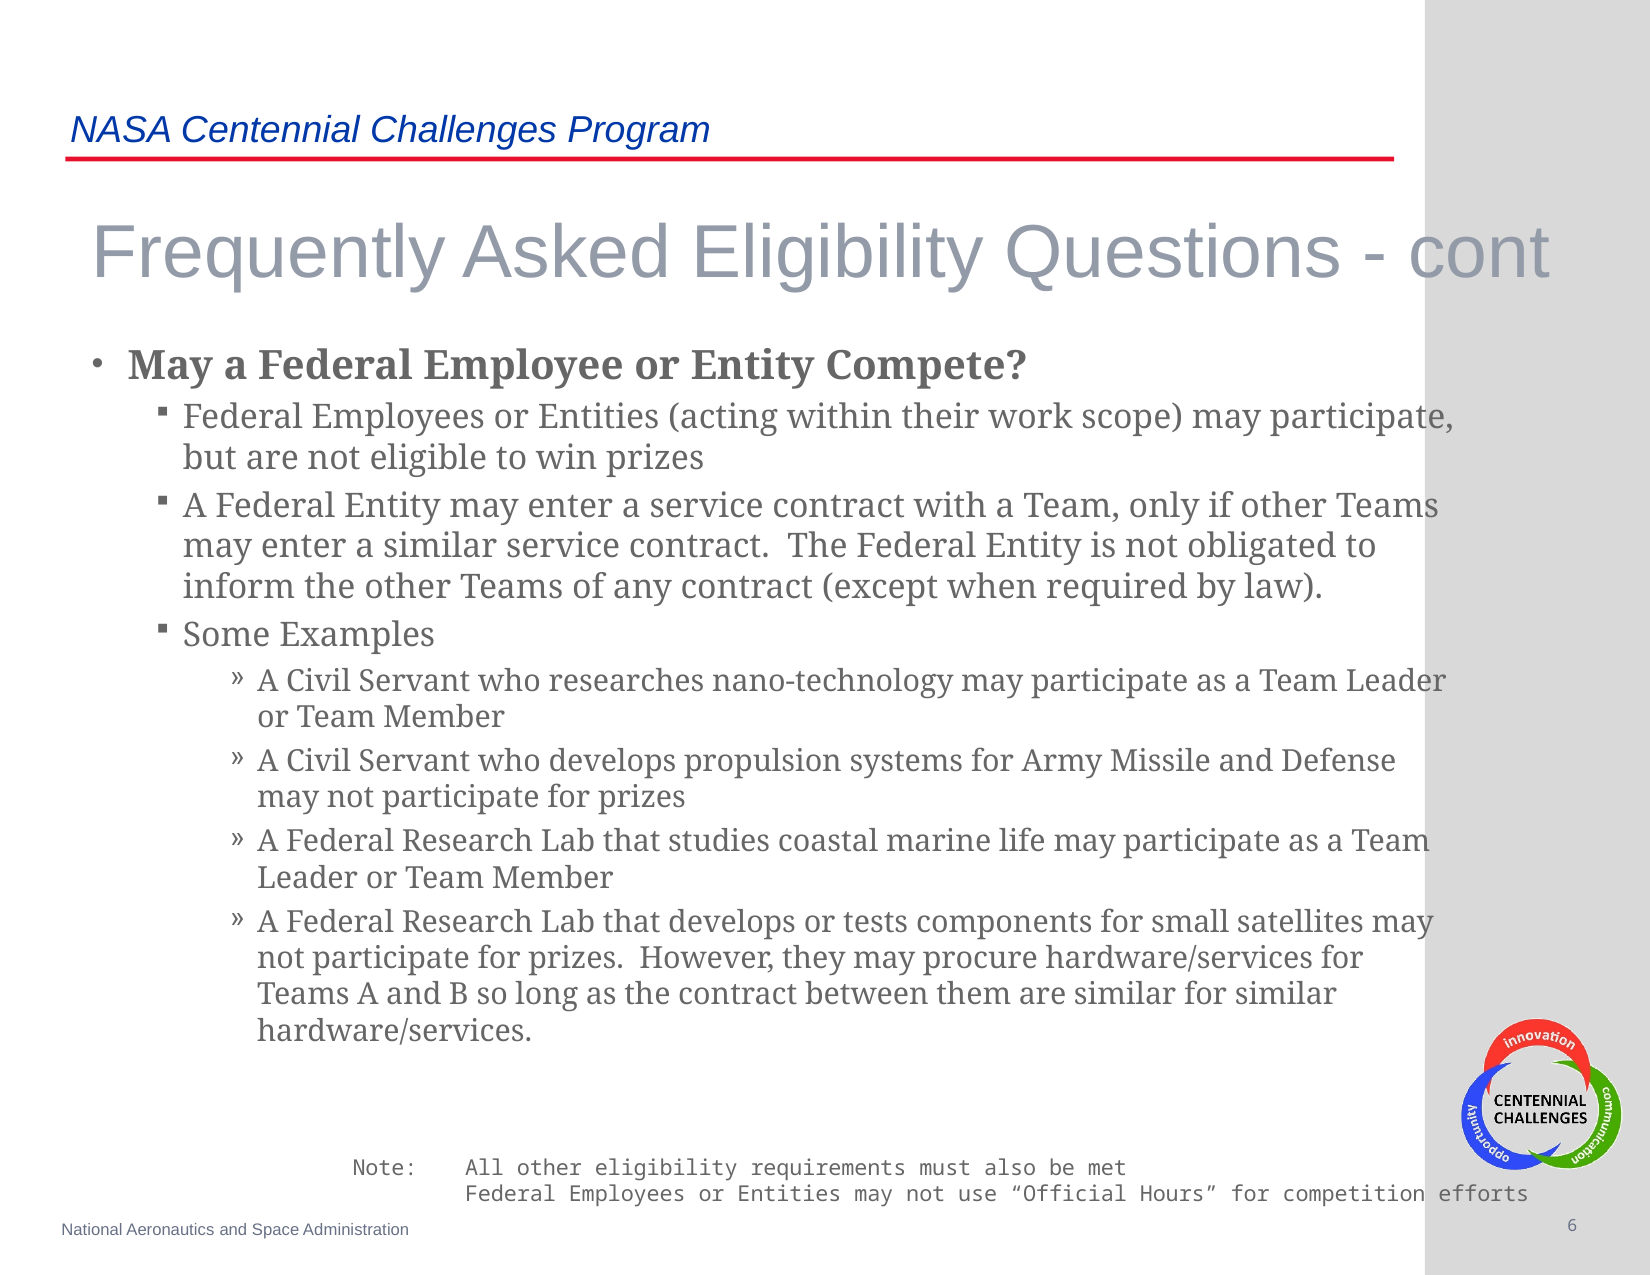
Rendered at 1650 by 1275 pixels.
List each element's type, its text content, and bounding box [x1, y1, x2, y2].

picture [1444, 1006, 1638, 1187]
list May a Federal Employee or Entity Compete? Federal Employees or Entities (acting within their work scope) may participate, but are not eligible to win prizes A Federal Entity may enter a service contract with a Team, only if other Teams may enter a similar service contract. The Federal Entity is not obligated to inform the other Teams of any contract (except when required by law). Some Examples A Civil Servant who researches nano-technology may participate as a Team Leader or Team Member A Civil Servant who develops propulsion systems for Army Missile and Defense may not participate for prizes A Federal Research Lab that studies coastal marine life may participate as a Team Leader or Team Member A Federal Research Lab that develops or tests components for small satellites may not participate for prizes. However, they may procure hardware/services for Teams A and B so long as the contract between them are similar for similar hardware/services. [74, 330, 1471, 1104]
title Frequently Asked Eligibility Questions - cont [74, 172, 1576, 324]
slide_number 6 [1439, 1182, 1595, 1247]
text_box Note: All other eligibility requirements must also be met Federal Employees or Entities may not use “Official Hours” for competition efforts [337, 1146, 1546, 1214]
